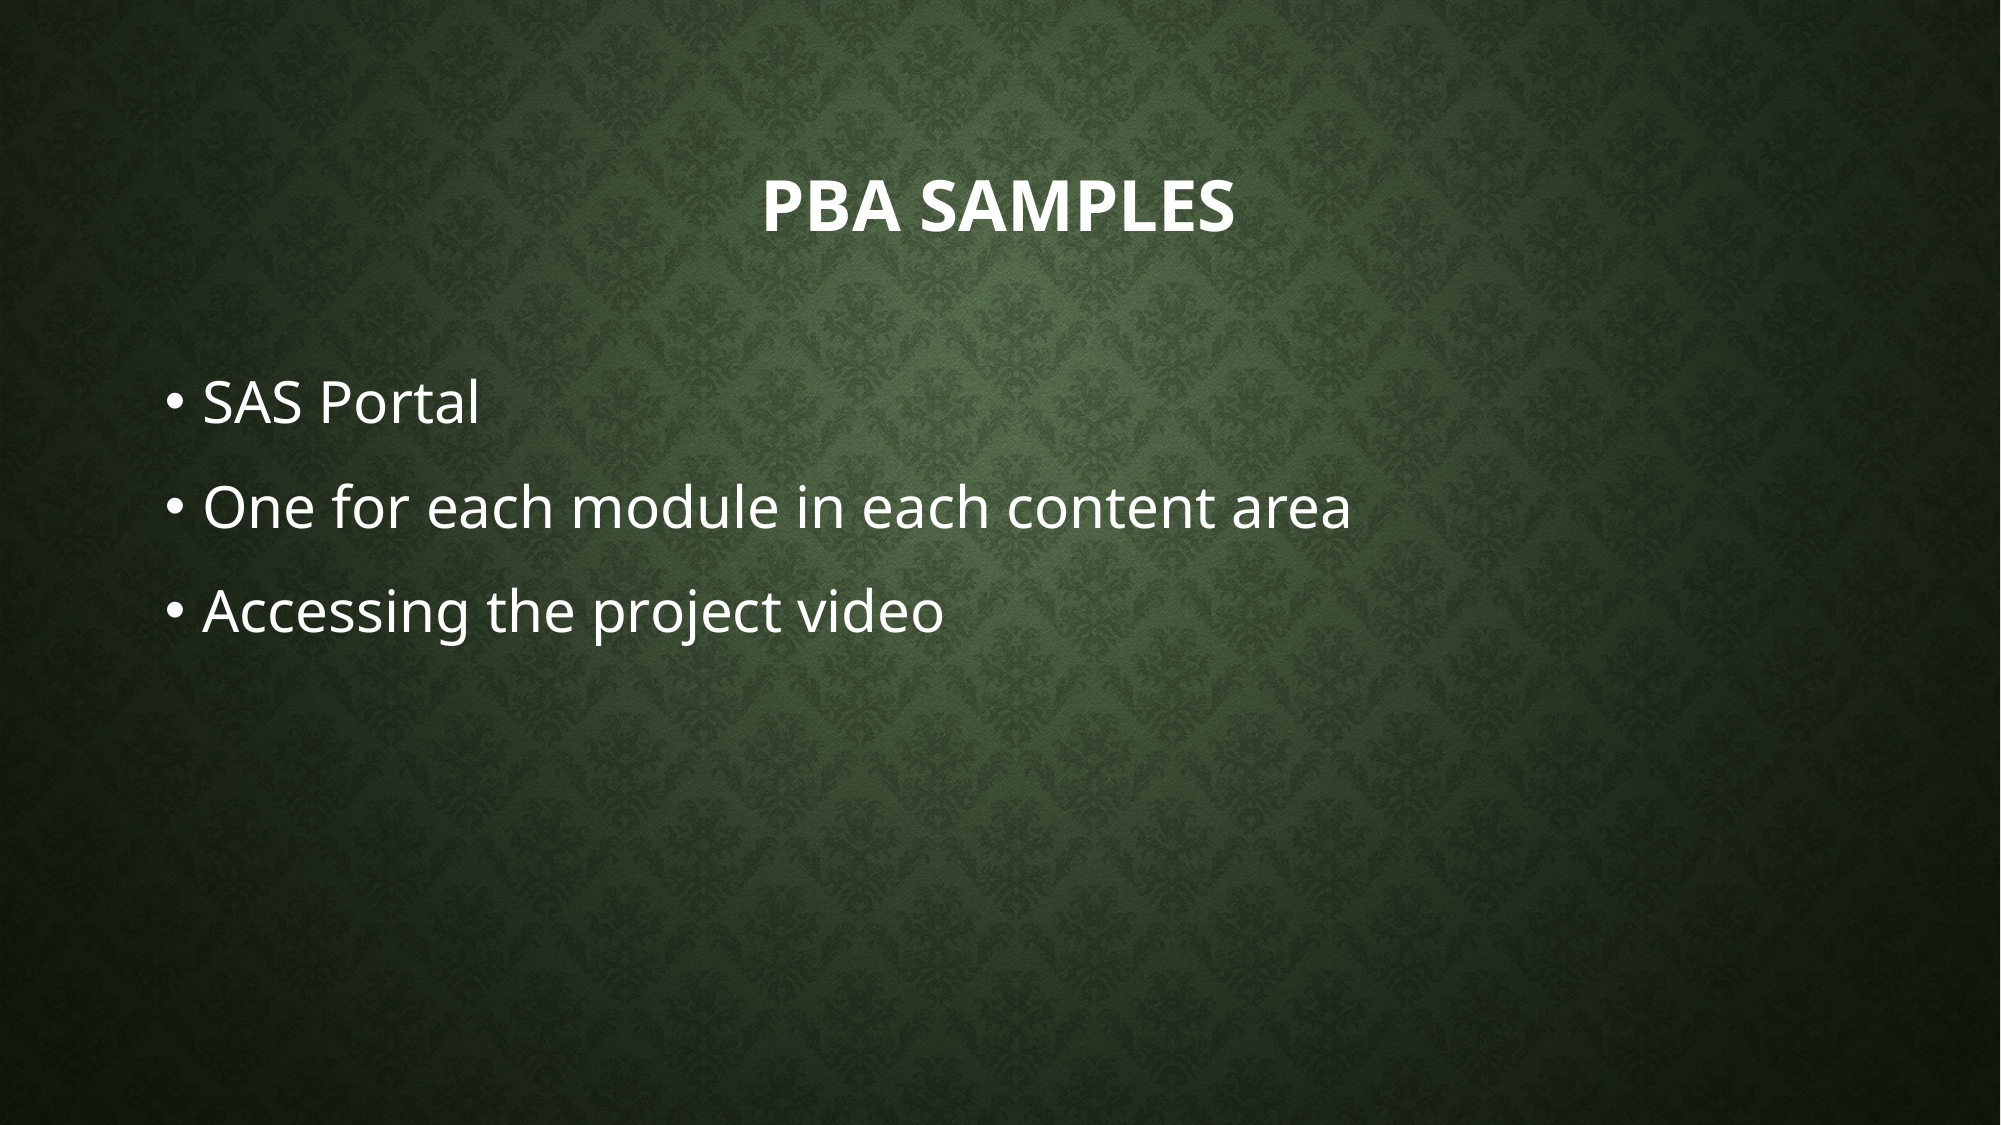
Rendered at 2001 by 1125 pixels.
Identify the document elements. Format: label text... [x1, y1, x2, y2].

title PBA Samples [149, 99, 1849, 318]
list SAS Portal One for each module in each content area Accessing the project video [149, 343, 1849, 950]
